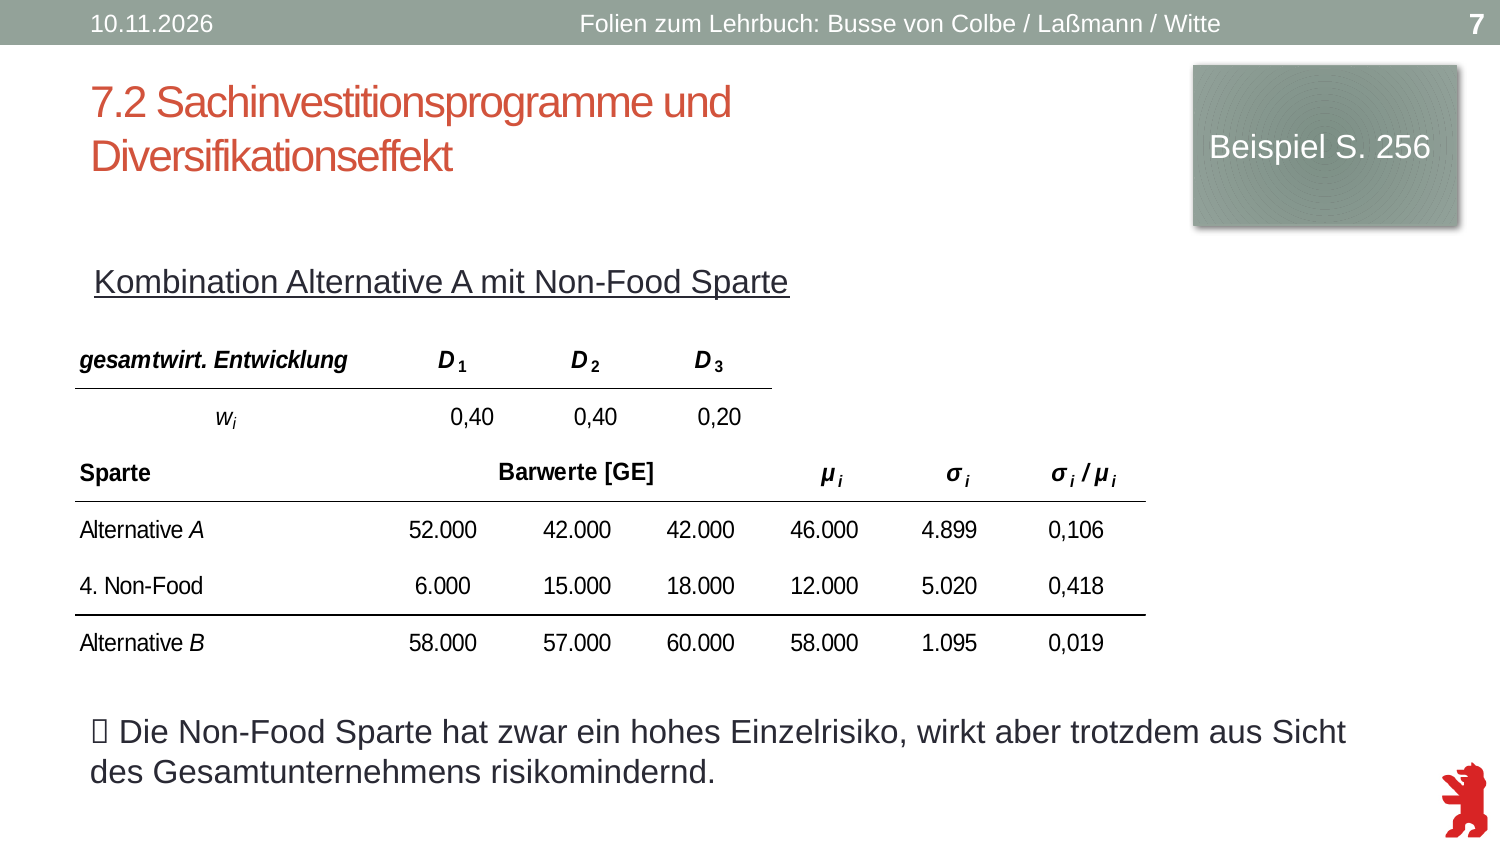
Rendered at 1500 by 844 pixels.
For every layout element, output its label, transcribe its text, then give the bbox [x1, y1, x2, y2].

text_box  Die Non-Food Sparte hat zwar ein hohes Einzelrisiko, wirkt aber trotzdem aus Sicht des Gesamtunternehmens risikomindernd. [74, 702, 1418, 798]
slide_number 7 [1325, 2, 1500, 43]
text_box Kombination Alternative A mit Non-Food Sparte [78, 253, 805, 308]
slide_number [75, 2, 550, 43]
title 7.2 Sachinvestitionsprogramme und Diversifikationseffekt [75, 65, 1192, 188]
footer Folien zum Lehrbuch: Busse von Colbe / Laßmann / Witte [562, 2, 1238, 43]
picture [74, 330, 1148, 673]
picture [1434, 760, 1500, 844]
text_box Beispiel S. 256 [1193, 65, 1457, 226]
